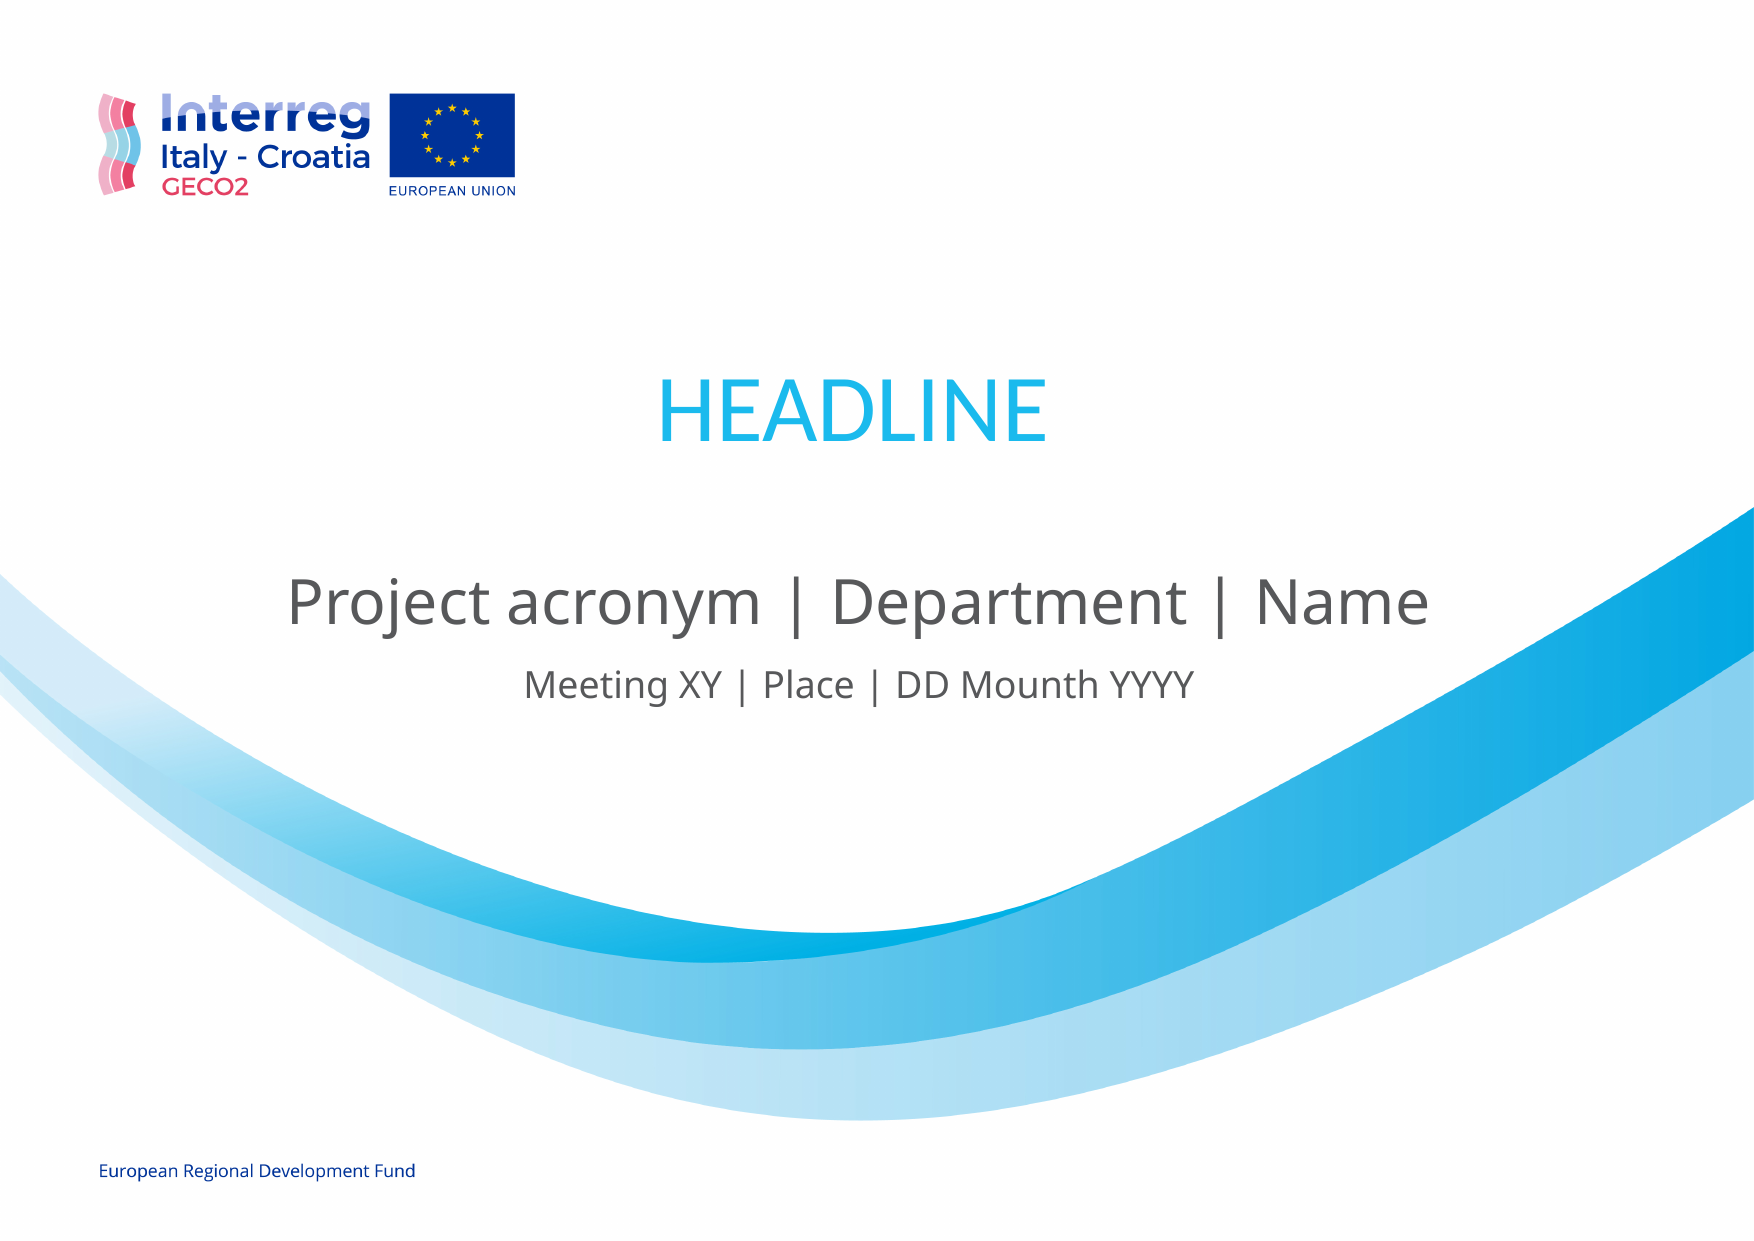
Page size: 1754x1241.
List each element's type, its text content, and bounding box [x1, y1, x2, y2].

text_box Project acronym | Department | Name [156, 553, 1563, 646]
text_box Meeting XY | Place | DD Mounth YYYY [156, 652, 1563, 716]
text_box HEADLINE [427, 337, 1279, 470]
picture [0, 0, 1754, 1241]
